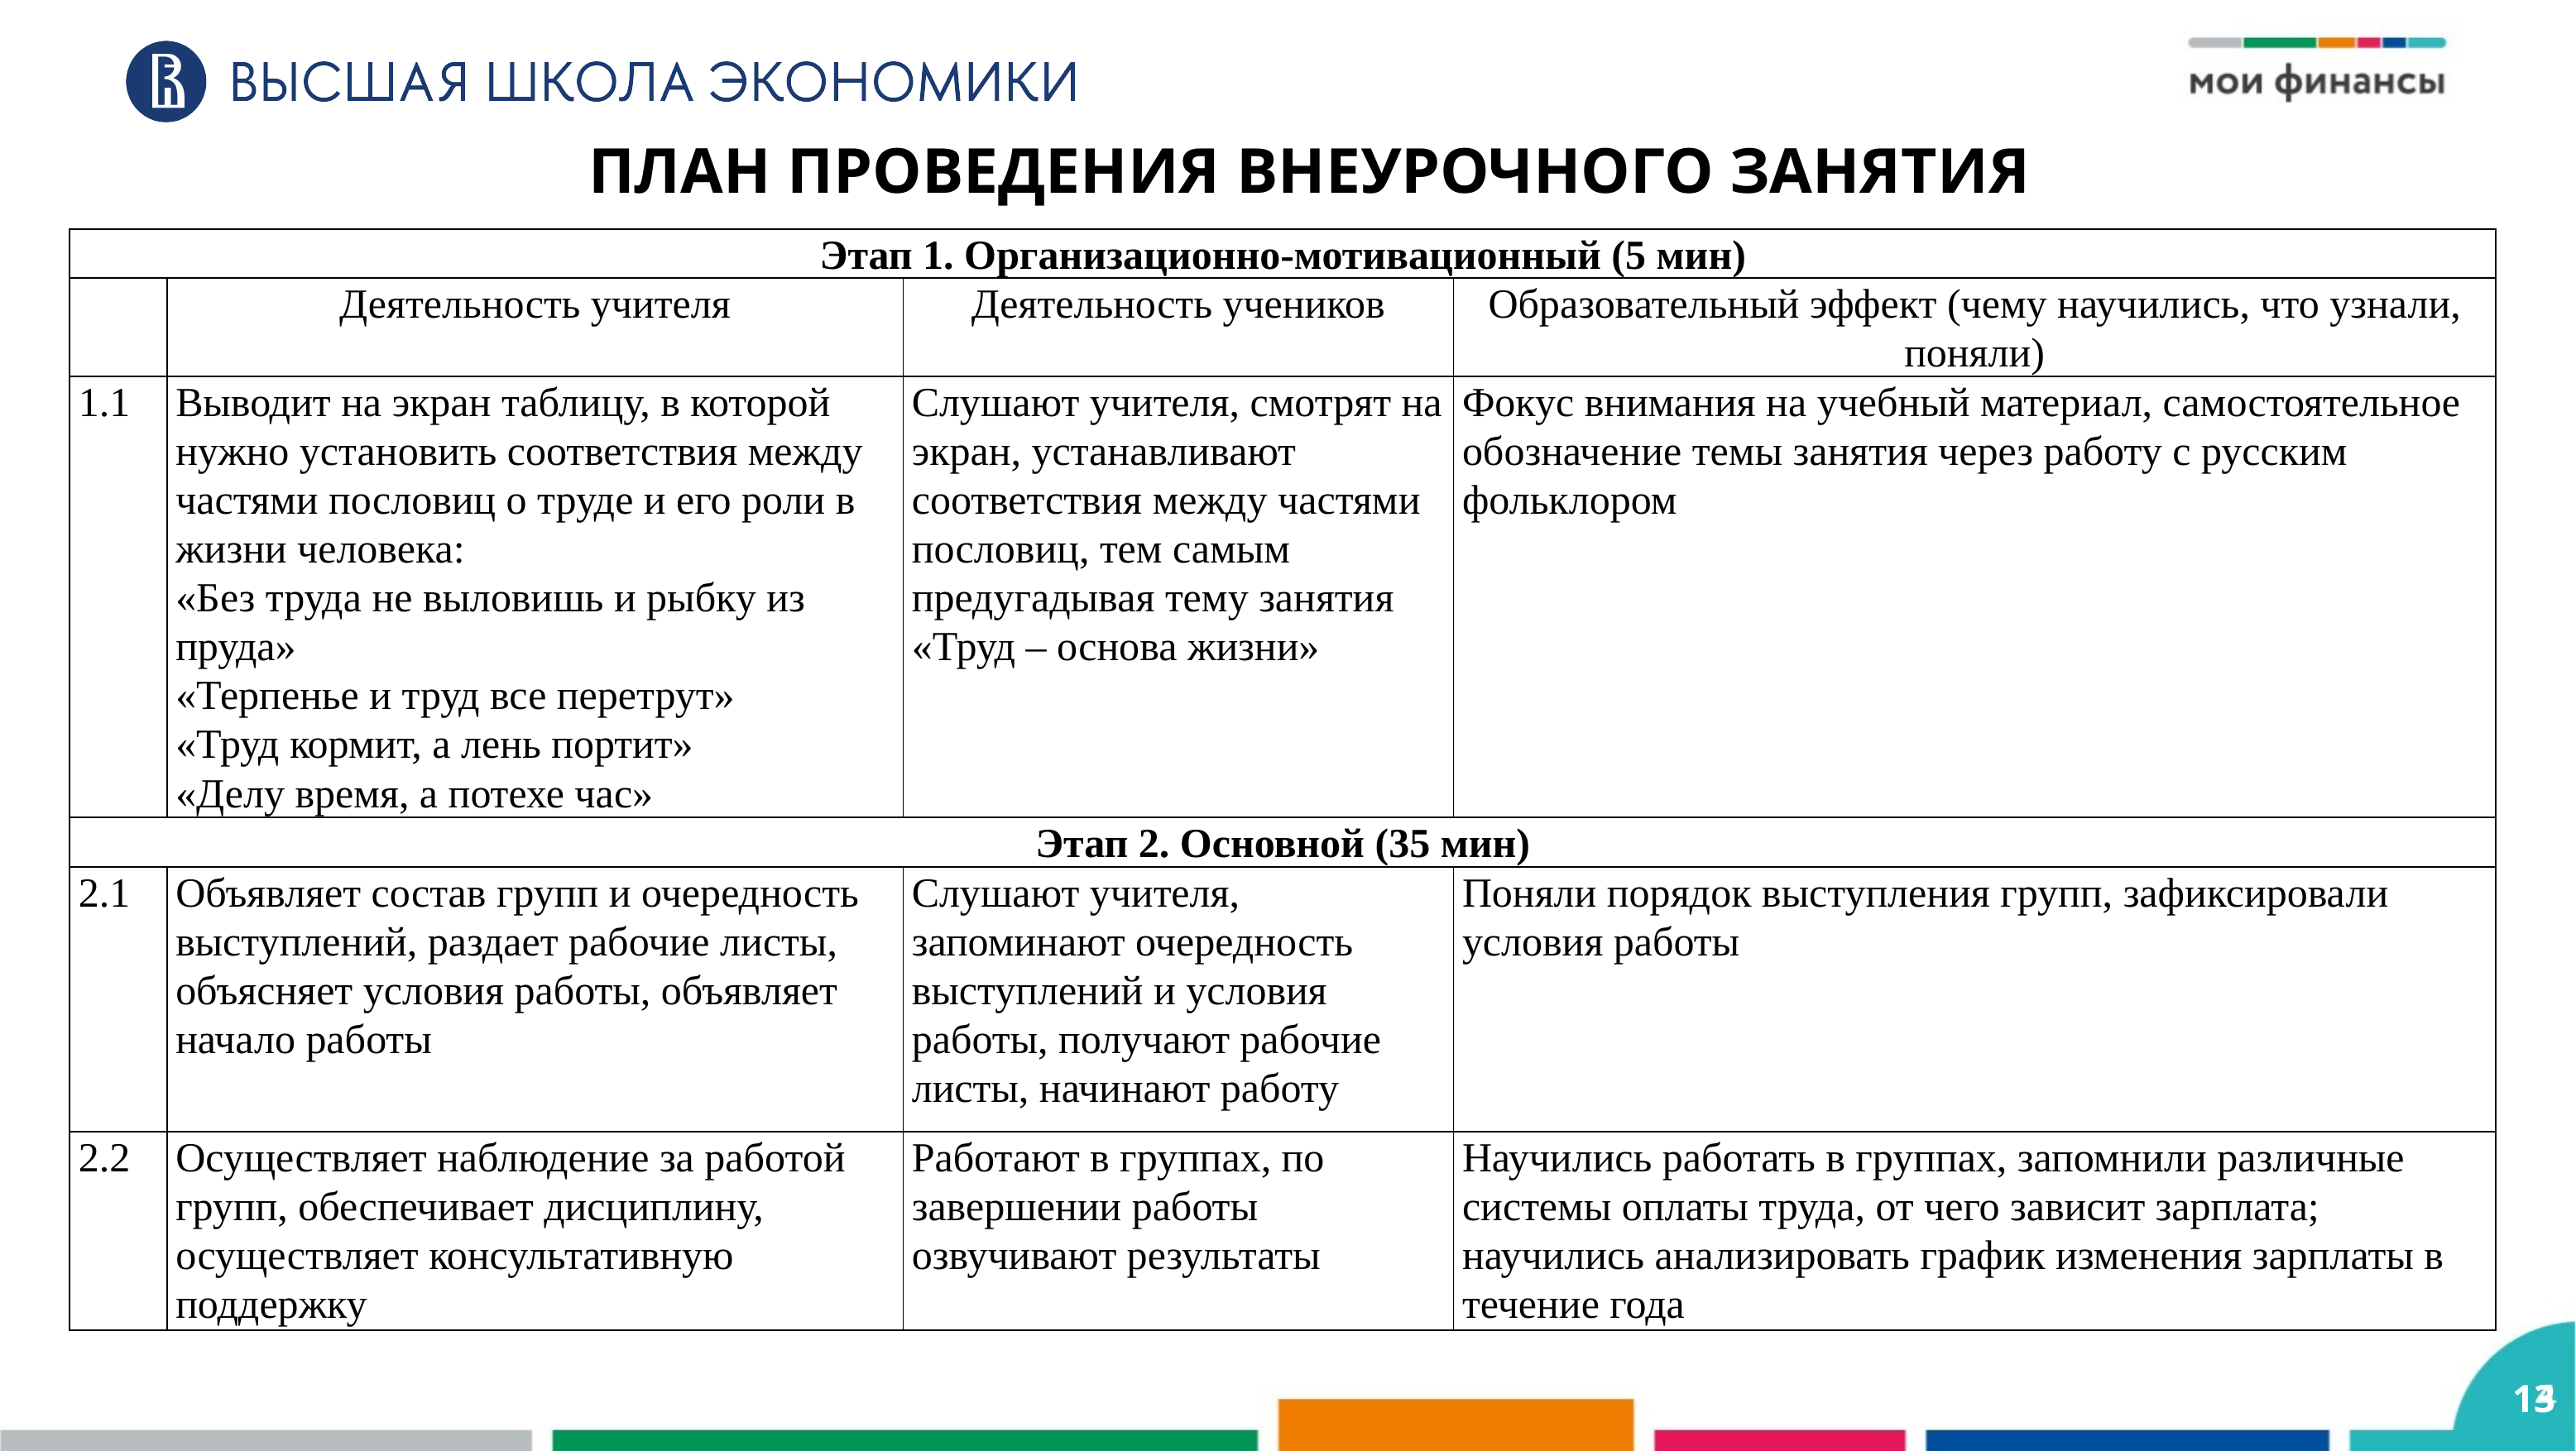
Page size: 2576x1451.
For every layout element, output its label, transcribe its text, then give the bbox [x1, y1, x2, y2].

text_box ПЛАН ПРОВЕДЕНИЯ ВНЕУРОЧНОГО ЗАНЯТИЯ [44, 122, 2576, 290]
table_cell 2.2 [70, 1133, 166, 1329]
table_cell Осуществляет наблюдение за работой групп, обеспечивает дисциплину, осуществляет консультативную поддержку [168, 1133, 903, 1329]
table_cell Фокус внимания на учебный материал, самостоятельное обозначение темы занятия через работу с русским фольклором [1454, 377, 2495, 816]
table_cell Научились работать в группах, запомнили различные системы оплаты труда, от чего зависит зарплата; научились анализировать график изменения зарплаты в течение года [1454, 1133, 2495, 1329]
table_cell [70, 279, 166, 376]
table_cell 1.1 [70, 377, 166, 816]
table_cell Слушают учителя, смотрят на экран, устанавливают соответствия между частями пословиц, тем самым предугадывая тему занятия «Труд – основа жизни» [904, 377, 1453, 816]
picture [0, 0, 2576, 1451]
table_header Этап 1. Организационно-мотивационный (5 мин) [70, 230, 2495, 277]
table_cell Образовательный эффект (чему научились, что узнали, поняли) [1454, 279, 2495, 376]
table_cell Поняли порядок выступления групп, зафиксировали условия работы [1454, 868, 2495, 1131]
table_cell Этап 2. Основной (35 мин) [70, 818, 2495, 866]
table_cell Работают в группах, по завершении работы озвучивают результаты [904, 1133, 1453, 1329]
table_cell 2.1 [70, 868, 166, 1131]
table_cell Деятельность учеников [904, 279, 1453, 376]
slide_number 13 [2470, 1365, 2576, 1430]
table_cell Объявляет состав групп и очередность выступлений, раздает рабочие листы, объясняет условия работы, объявляет начало работы [168, 868, 903, 1131]
table_cell Деятельность учителя [168, 279, 903, 376]
table_cell Слушают учителя, запоминают очередность выступлений и условия работы, получают рабочие листы, начинают работу [904, 868, 1453, 1131]
table_cell Выводит на экран таблицу, в которой нужно установить соответствия между частями пословиц о труде и его роли в жизни человека: «Без труда не выловишь и рыбку из пруда» «Терпенье и труд все перетрут» «Труд кормит, а лень портит» «Делу время, а потехе час» [168, 377, 903, 816]
